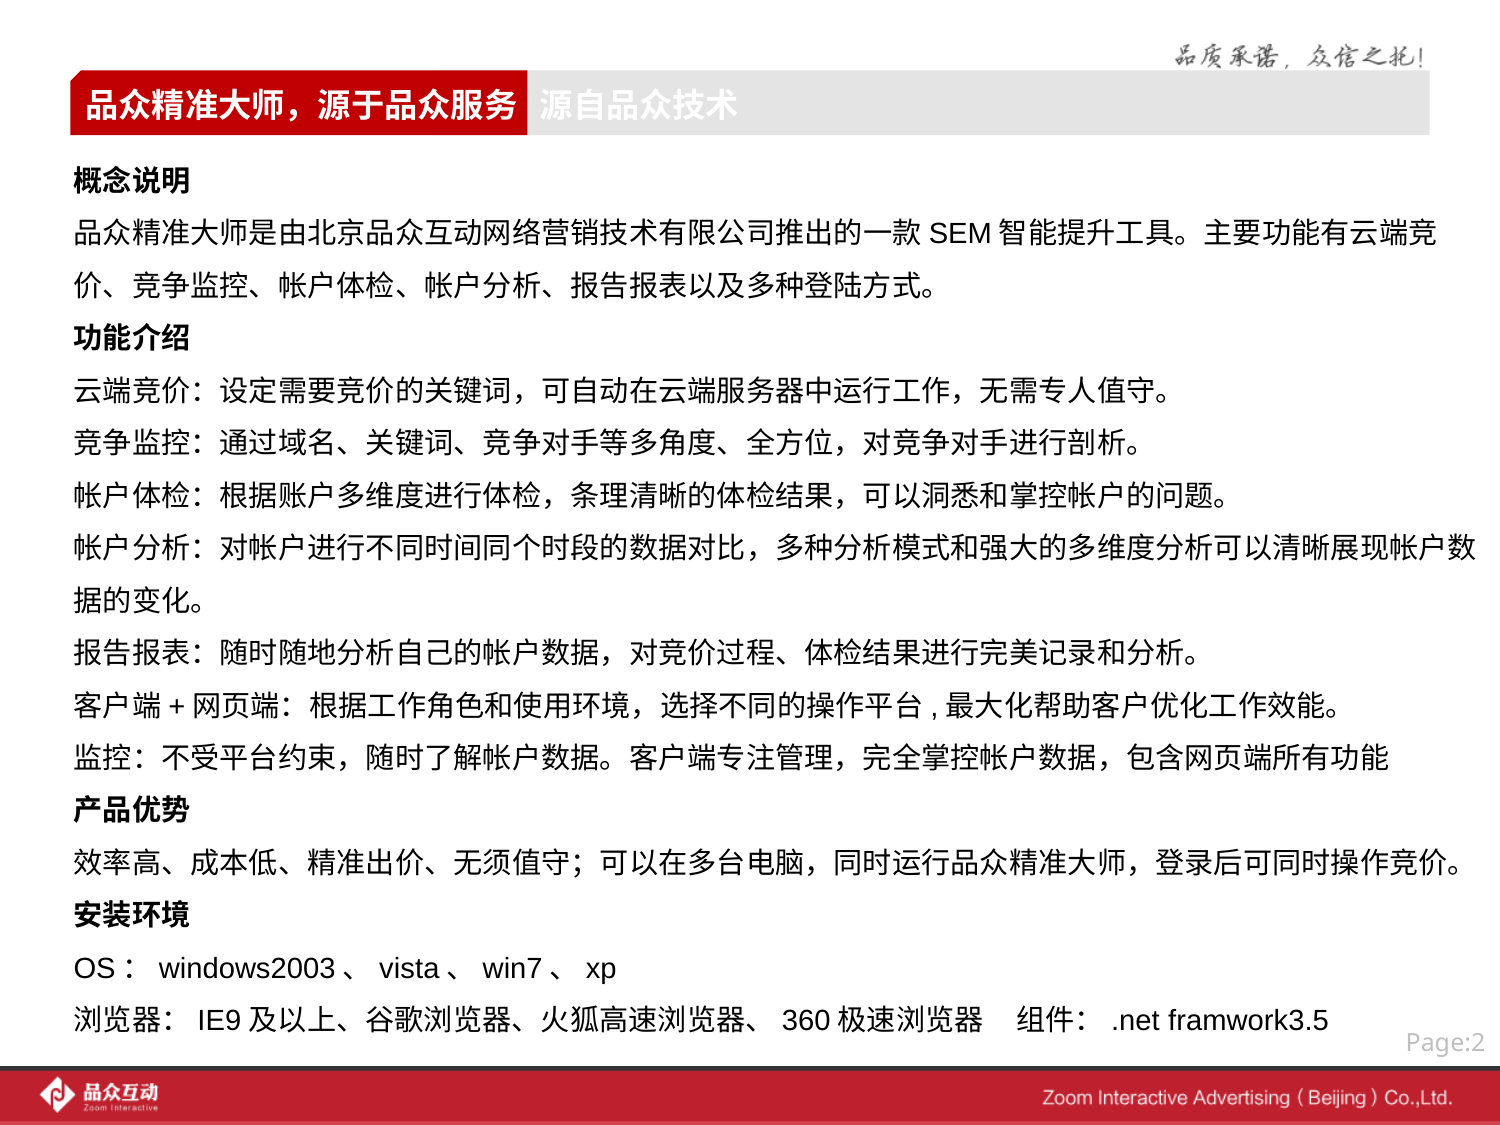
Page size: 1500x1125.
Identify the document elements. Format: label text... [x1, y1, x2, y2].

title 品众精准大师，源于品众服务 源自品众技术 [70, 56, 1149, 137]
picture [0, 1066, 1500, 1125]
picture [1171, 38, 1430, 71]
text_box 概念说明 品众精准大师是由北京品众互动网络营销技术有限公司推出的一款SEM智能提升工具。主要功能有云端竞价、竞争监控、帐户体检、帐户分析、报告报表以及多种登陆方式。 功能介绍 云端竞价：设定需要竞价的关键词，可自动在云端服务器中运行工作，无需专人值守。 竞争监控：通过域名、关键词、竞争对手等多角度、全方位，对竞争对手进行剖析。 帐户体检：根据账户多维度进行体检，条理清晰的体检结果，可以洞悉和掌控帐户的问题。 帐户分析：对帐户进行不同时间同个时段的数据对比，多种分析模式和强大的多维度分析可以清晰展现帐户数据的变化。 报告报表：随时随地分析自己的帐户数据，对竞价过程、体检结果进行完美记录和分析。 客户端+网页端：根据工作角色和使用环境，选择不同的操作平台,最大化帮助客户优化工作效能。 监控：不受平台约束，随时了解帐户数据。客户端专注管理，完全掌控帐户数据，包含网页端所有功能 产品优势 效率高、成本低、精准出价、无须值守；可以在多台电脑，同时运行品众精准大师，登录后可同时操作竞价。 安装环境 OS：windows2003、vista、win7、xp 浏览器：IE9及以上、谷歌浏览器、火狐高速浏览器、360极速浏览器 组件：.net framwork3.5 [58, 137, 1500, 1097]
